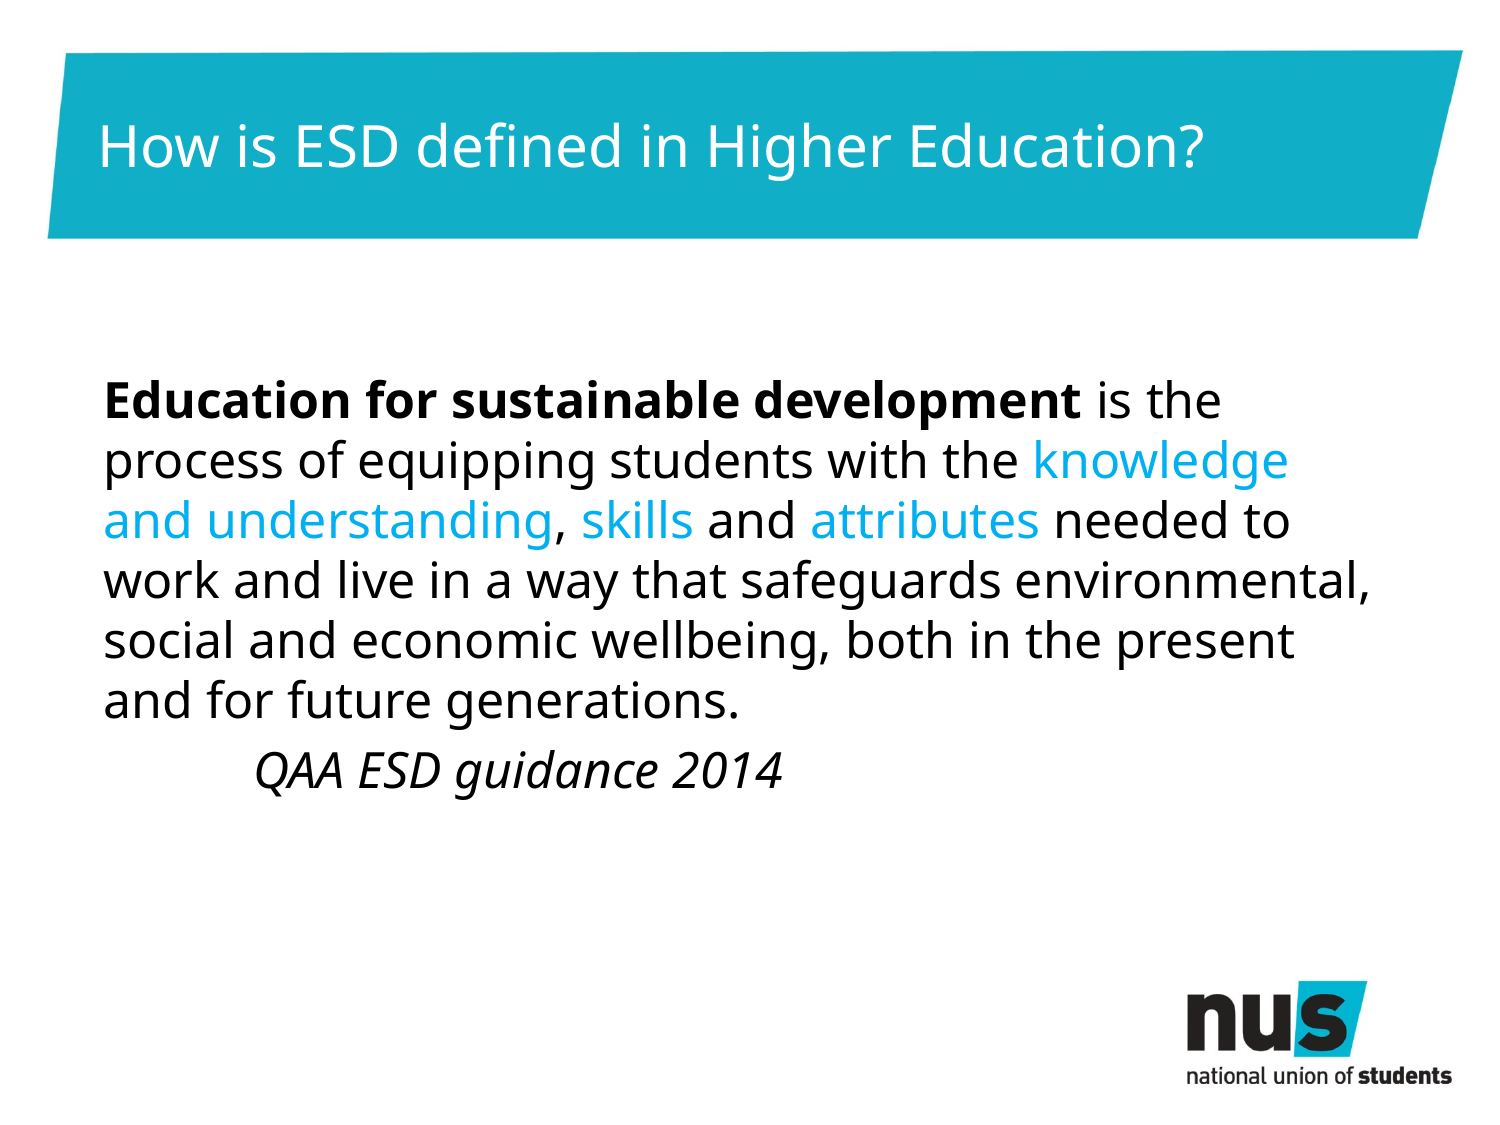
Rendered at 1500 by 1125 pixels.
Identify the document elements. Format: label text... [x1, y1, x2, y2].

subtitle Education for sustainable development is the process of equipping students with the knowledge and understanding, skills and attributes needed to work and live in a way that safeguards environmental, social and economic wellbeing, both in the present and for future generations. QAA ESD guidance 2014 [88, 290, 1400, 398]
title How is ESD defined in Higher Education? [82, 101, 1500, 268]
picture [2, 0, 1500, 1125]
